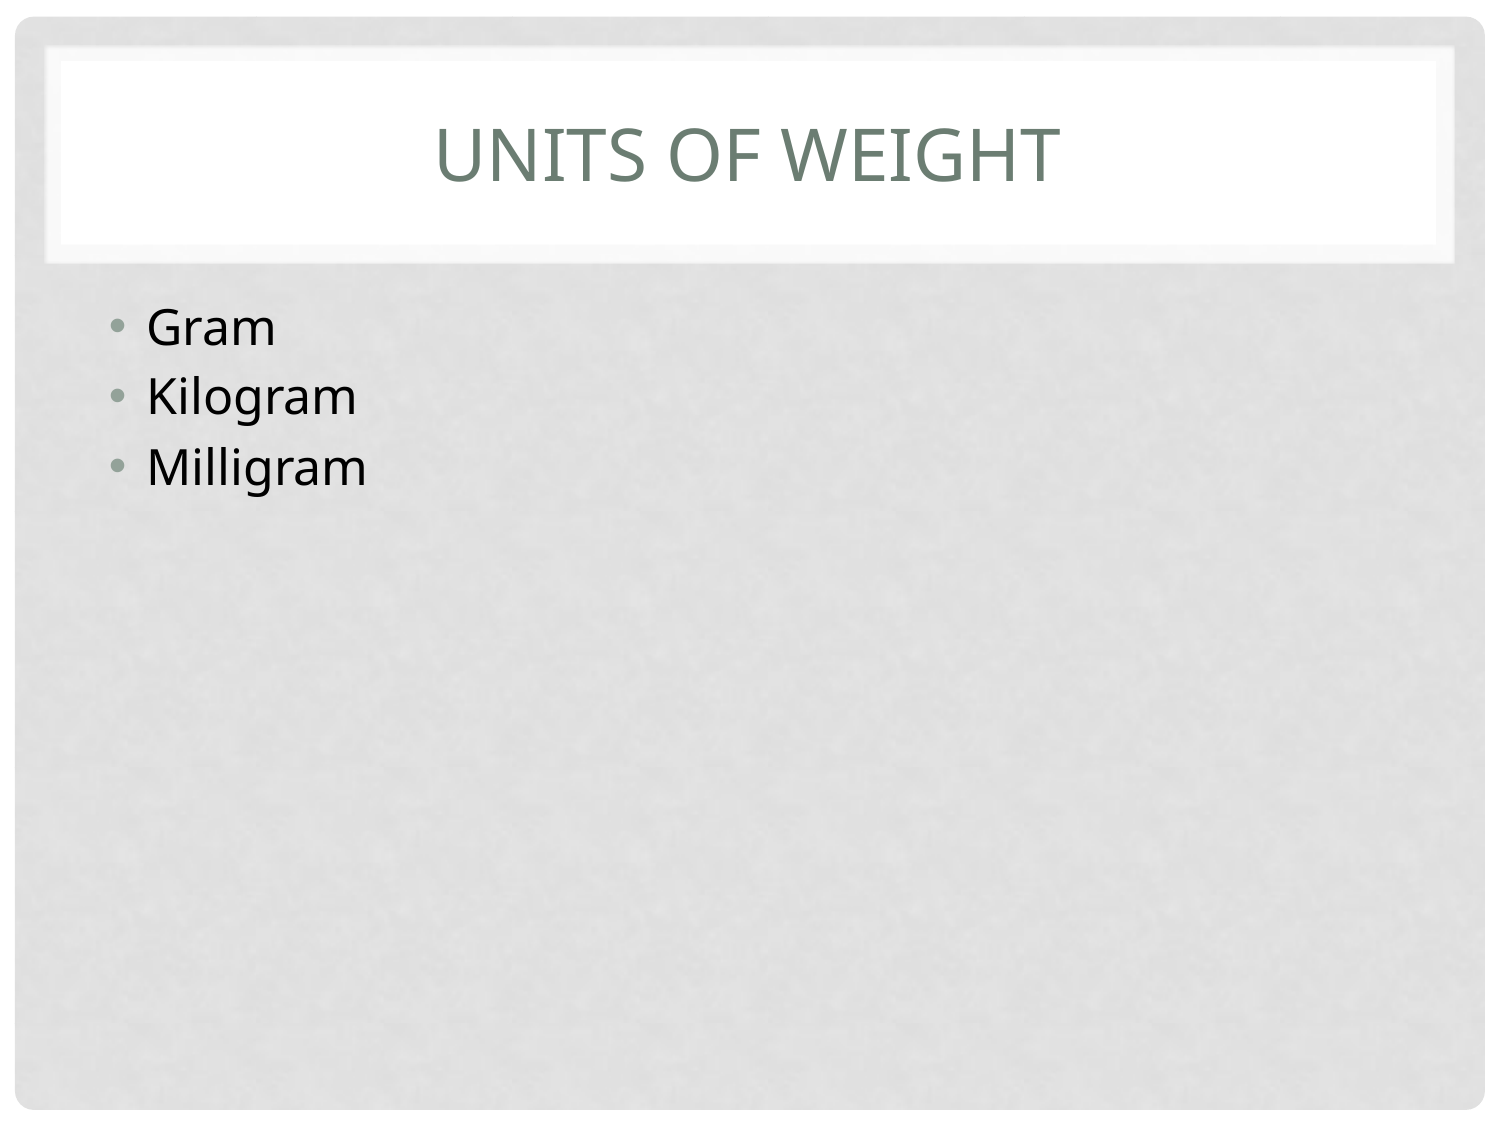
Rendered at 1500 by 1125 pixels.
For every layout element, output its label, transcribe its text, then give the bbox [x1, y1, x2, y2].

title Units of weight [69, 66, 1425, 238]
list Gram Kilogram Milligram [75, 287, 1425, 1005]
